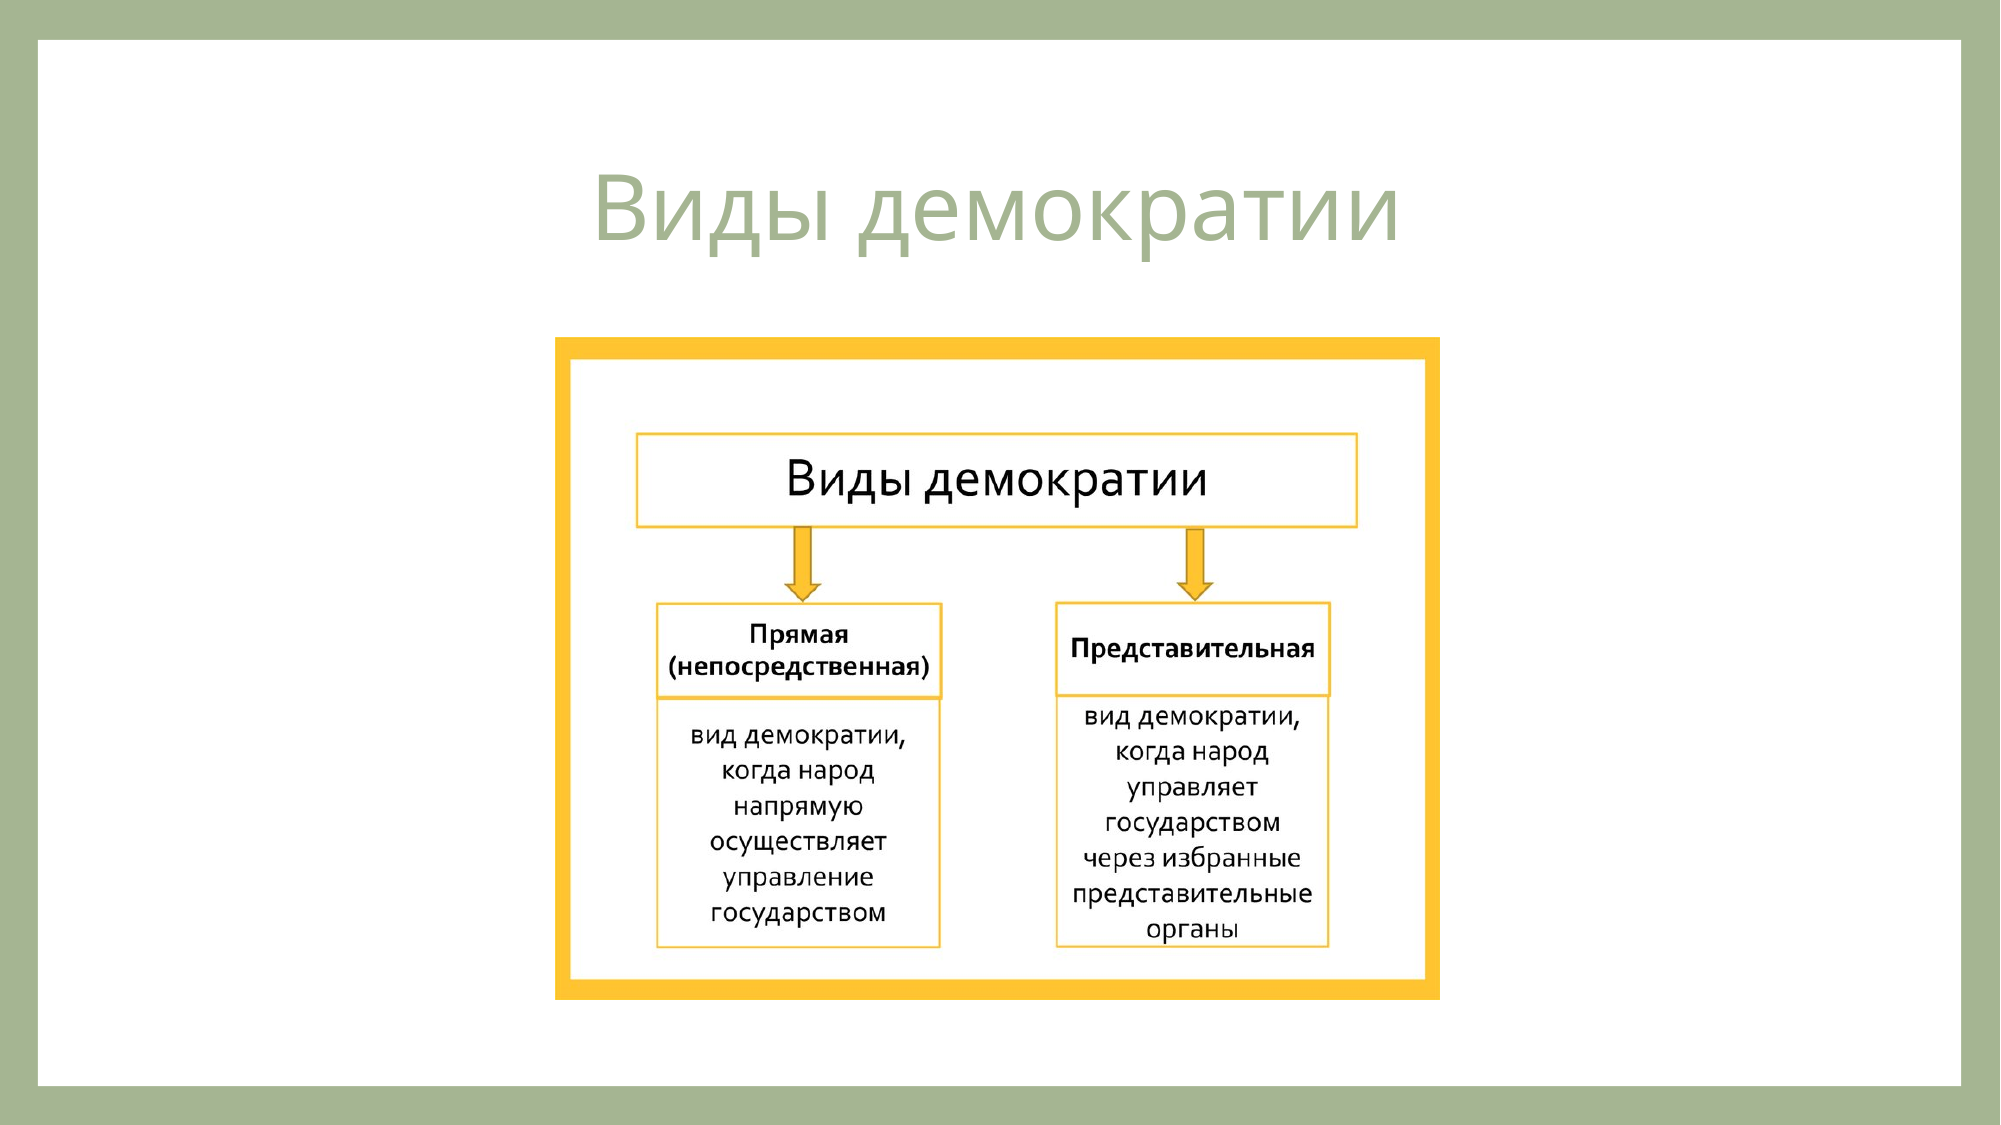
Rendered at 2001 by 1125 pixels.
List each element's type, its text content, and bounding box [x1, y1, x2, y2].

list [554, 337, 1440, 1001]
title Виды демократии [187, 99, 1808, 323]
